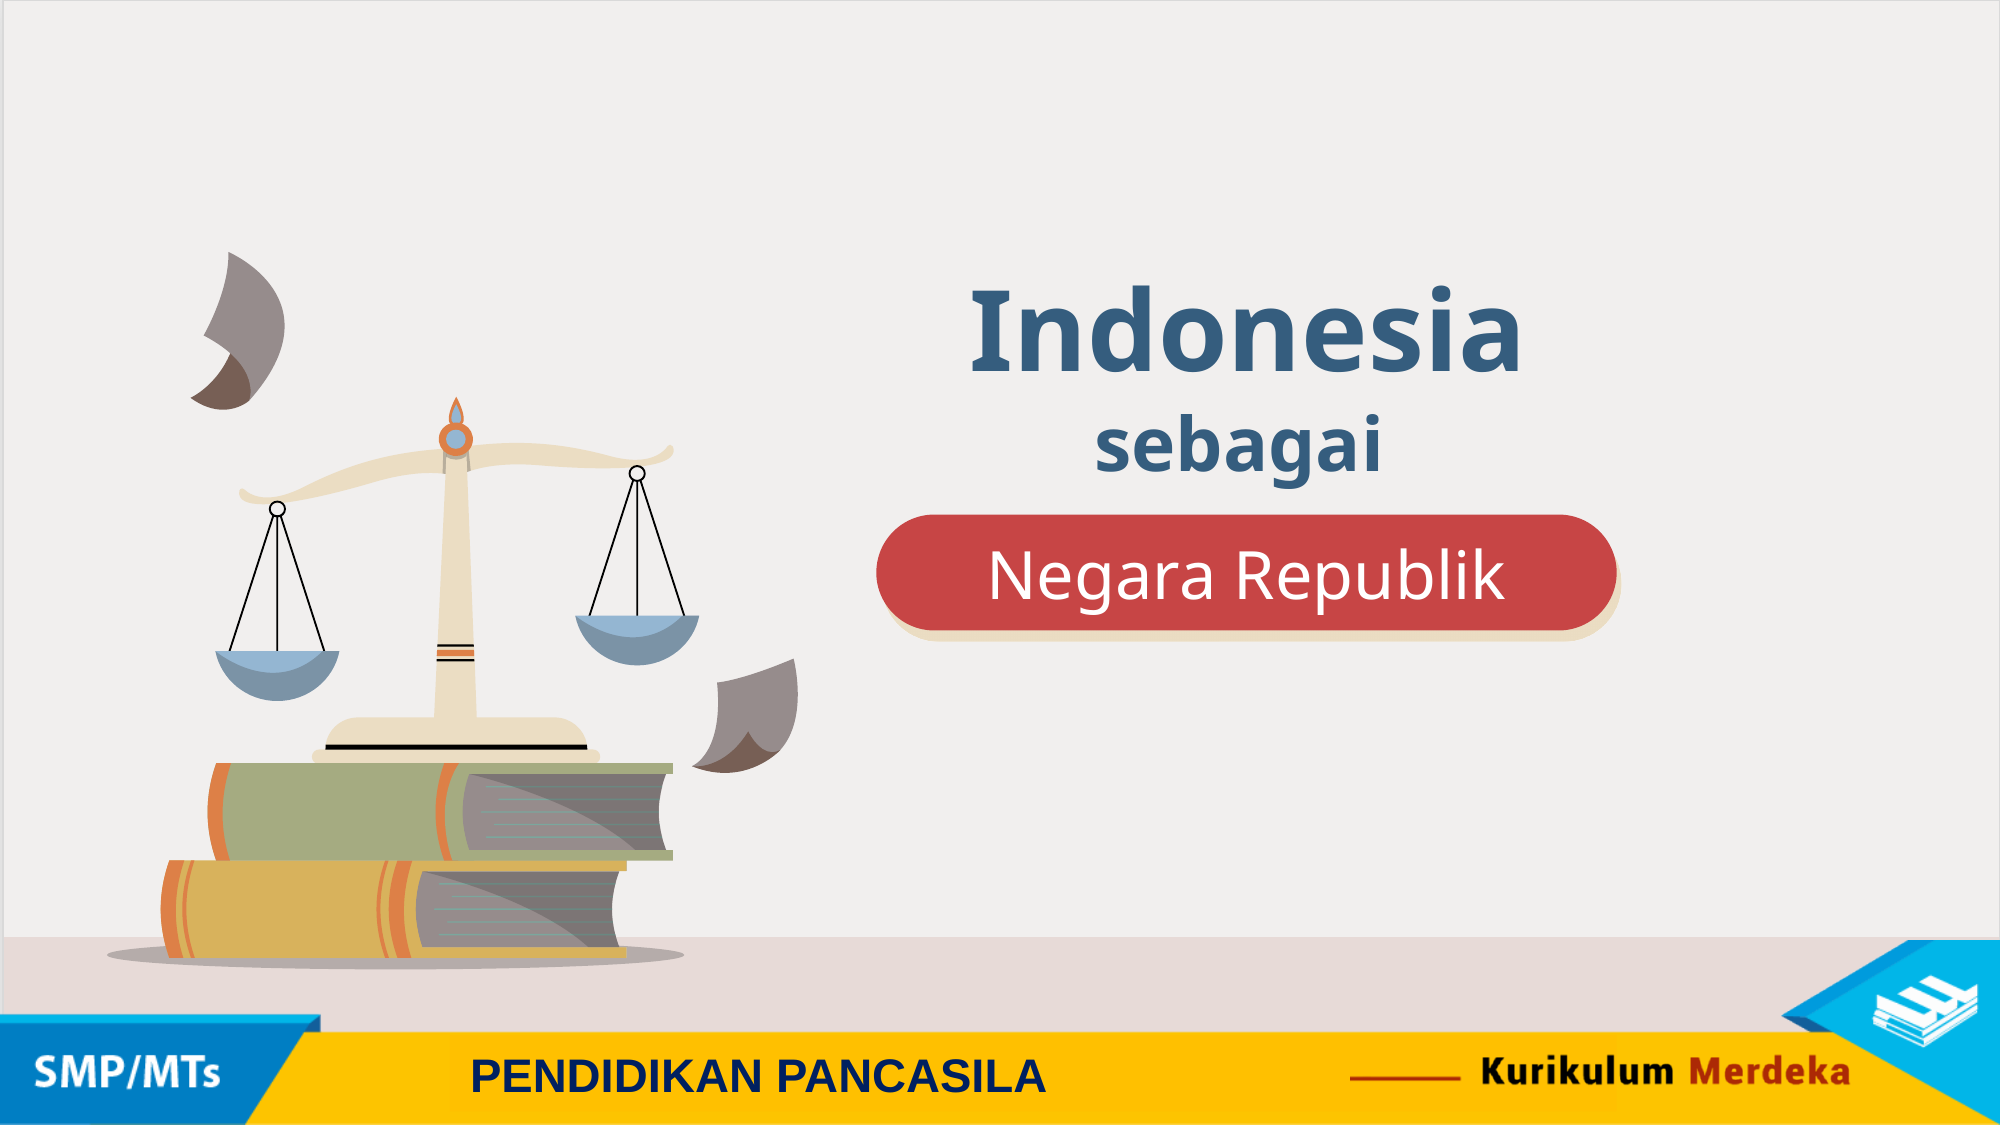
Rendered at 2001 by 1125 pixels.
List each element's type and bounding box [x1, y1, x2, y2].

picture [0, 0, 2000, 940]
text_box [106, 251, 810, 970]
text_box [0, 940, 2000, 1125]
